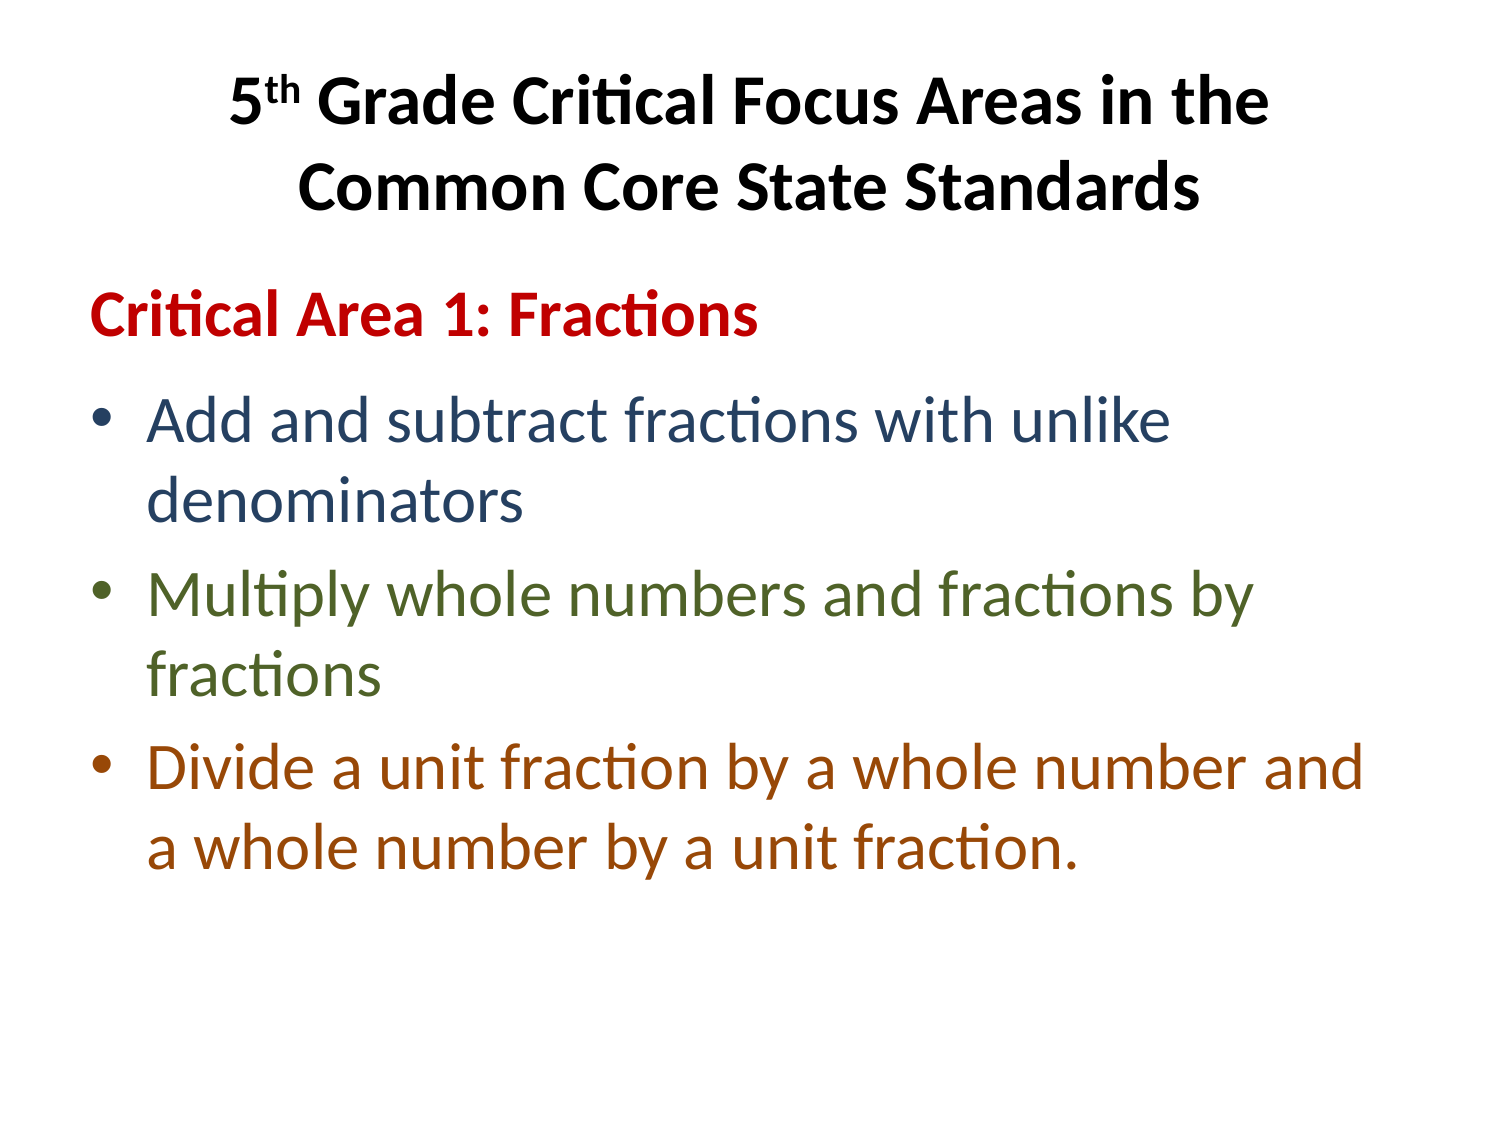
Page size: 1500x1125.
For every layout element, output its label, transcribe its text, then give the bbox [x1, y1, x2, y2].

title 5th Grade Critical Focus Areas in the Common Core State Standards [75, 45, 1425, 233]
list Critical Area 1: Fractions Add and subtract fractions with unlike denominators Multiply whole numbers and fractions by fractions Divide a unit fraction by a whole number and a whole number by a unit fraction. [75, 262, 1425, 1005]
